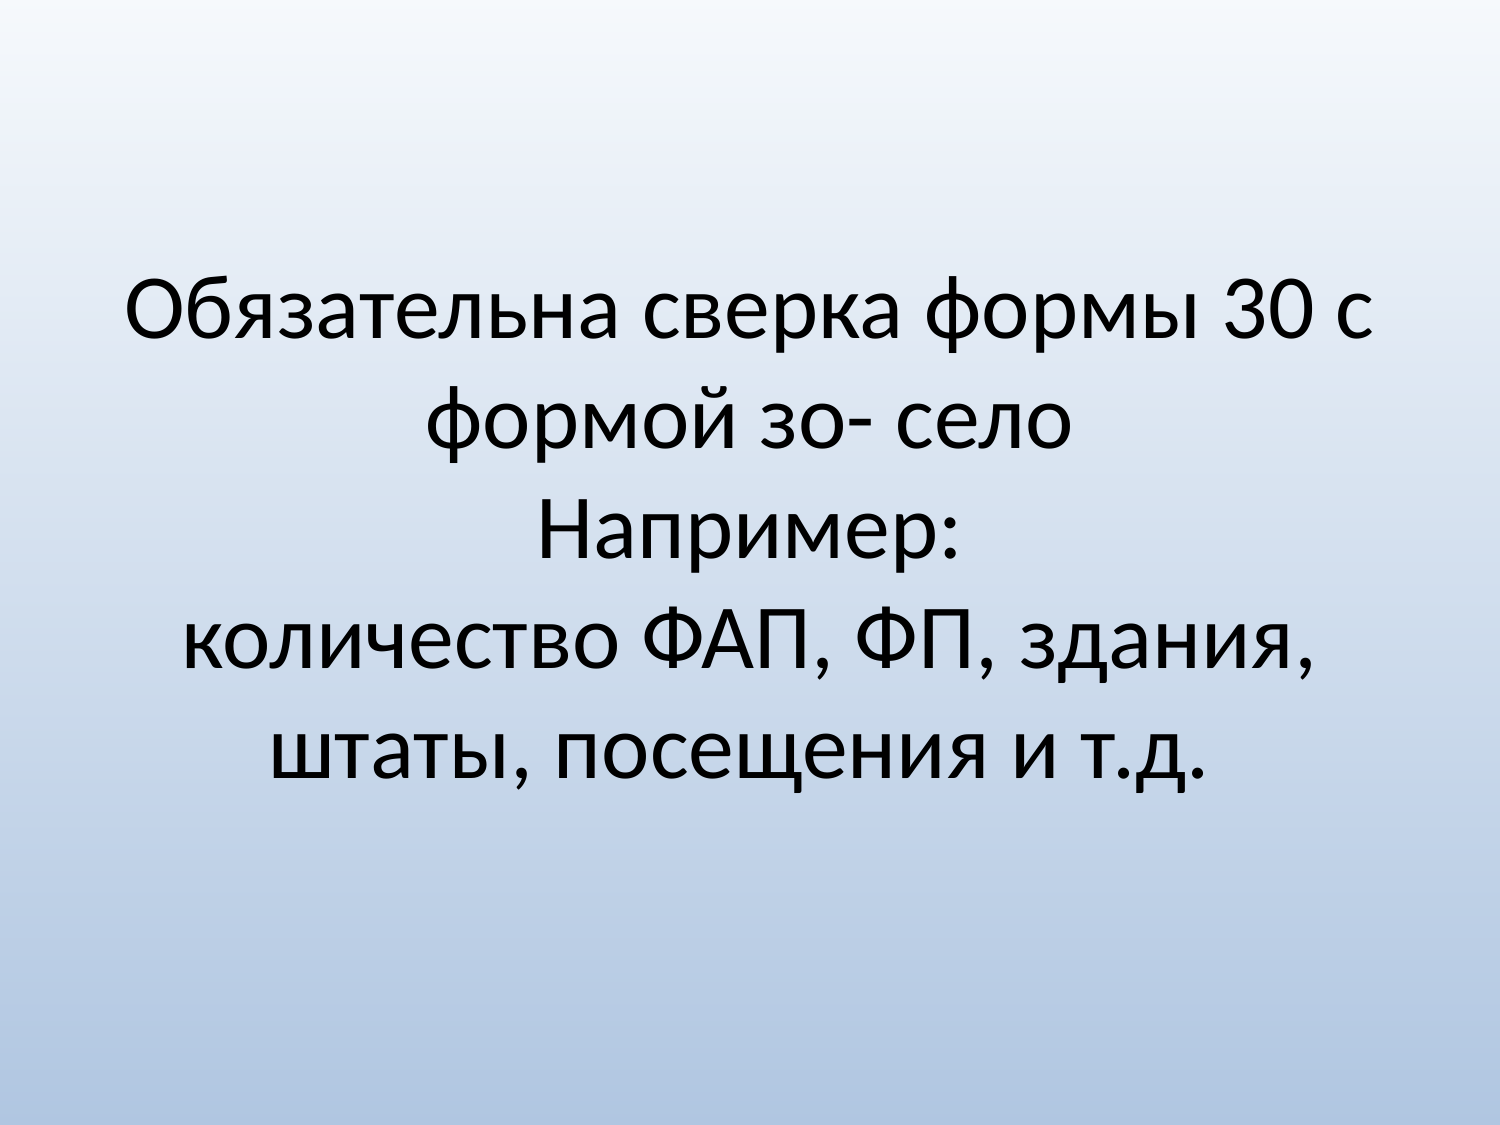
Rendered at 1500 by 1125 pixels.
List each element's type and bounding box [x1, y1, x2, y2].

title [74, 44, 1426, 1000]
